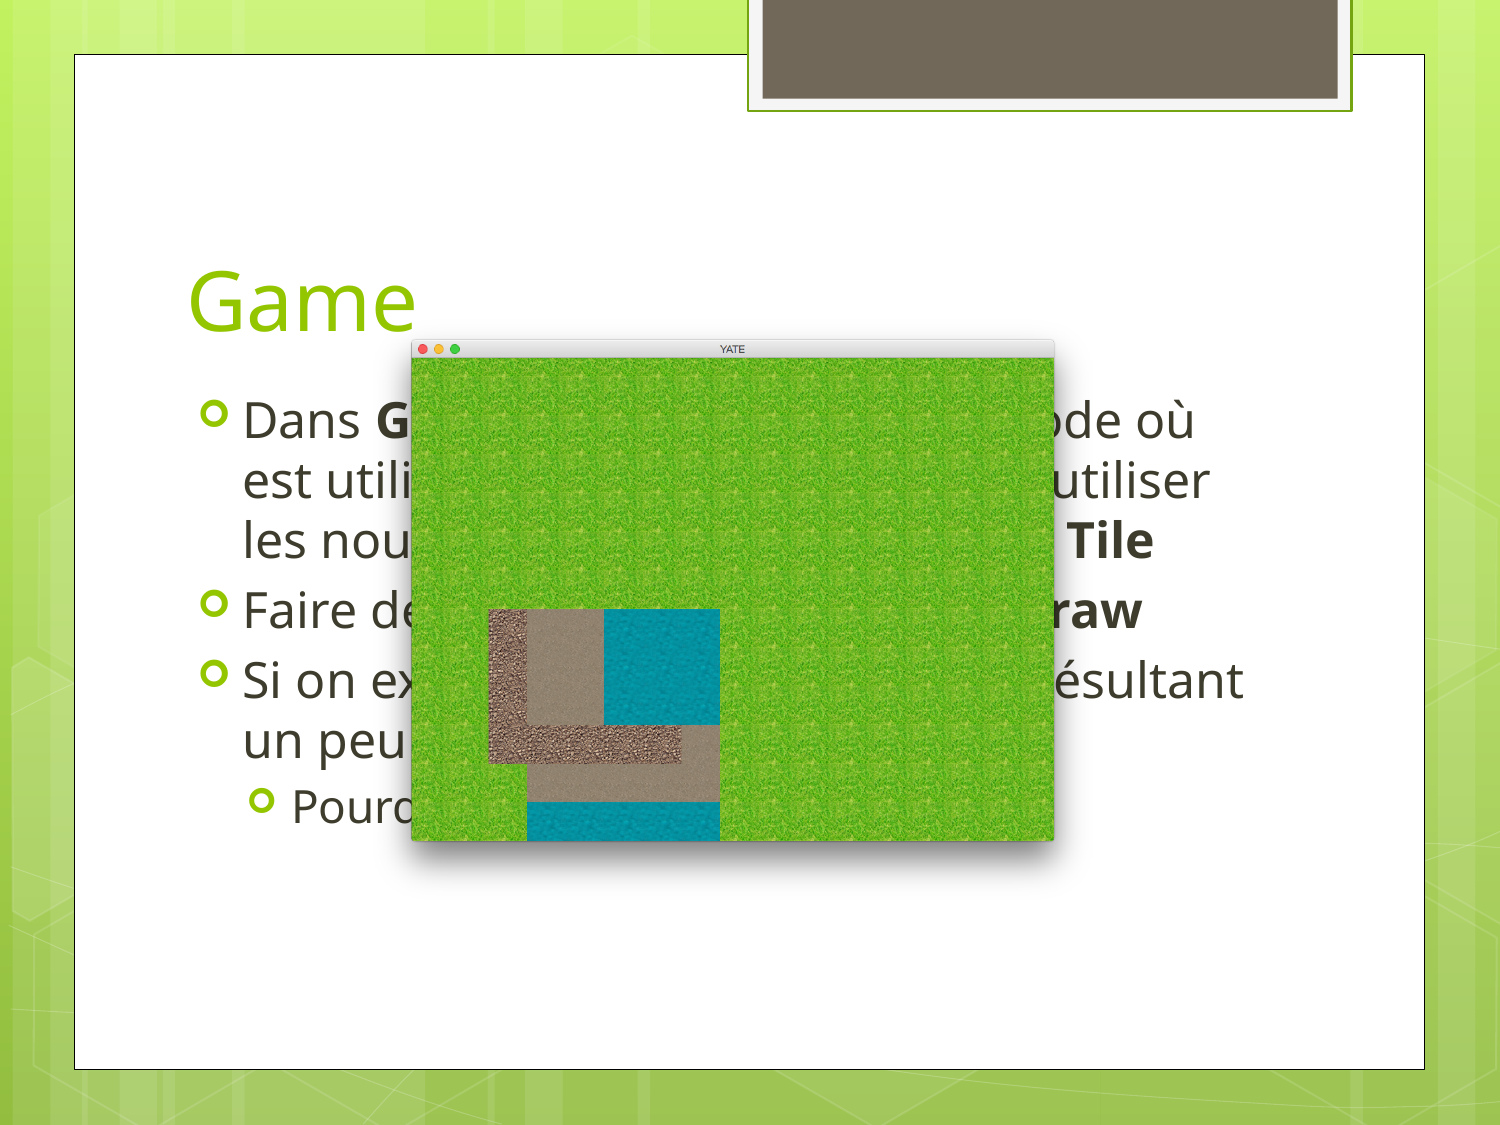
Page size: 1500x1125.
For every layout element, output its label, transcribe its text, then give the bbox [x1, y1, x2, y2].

picture [365, 314, 1099, 905]
list Dans Game Update, modifier le code où est utilisé la variable tileSize pour utiliser les nouvelles propriétés publics de Tile Faire de même pour la méthode Draw Si on exécute, on devrait avoir un résultant un peu désorganisé Pourquoi et comment on corrige? [171, 381, 1283, 957]
title Game [171, 168, 1324, 357]
